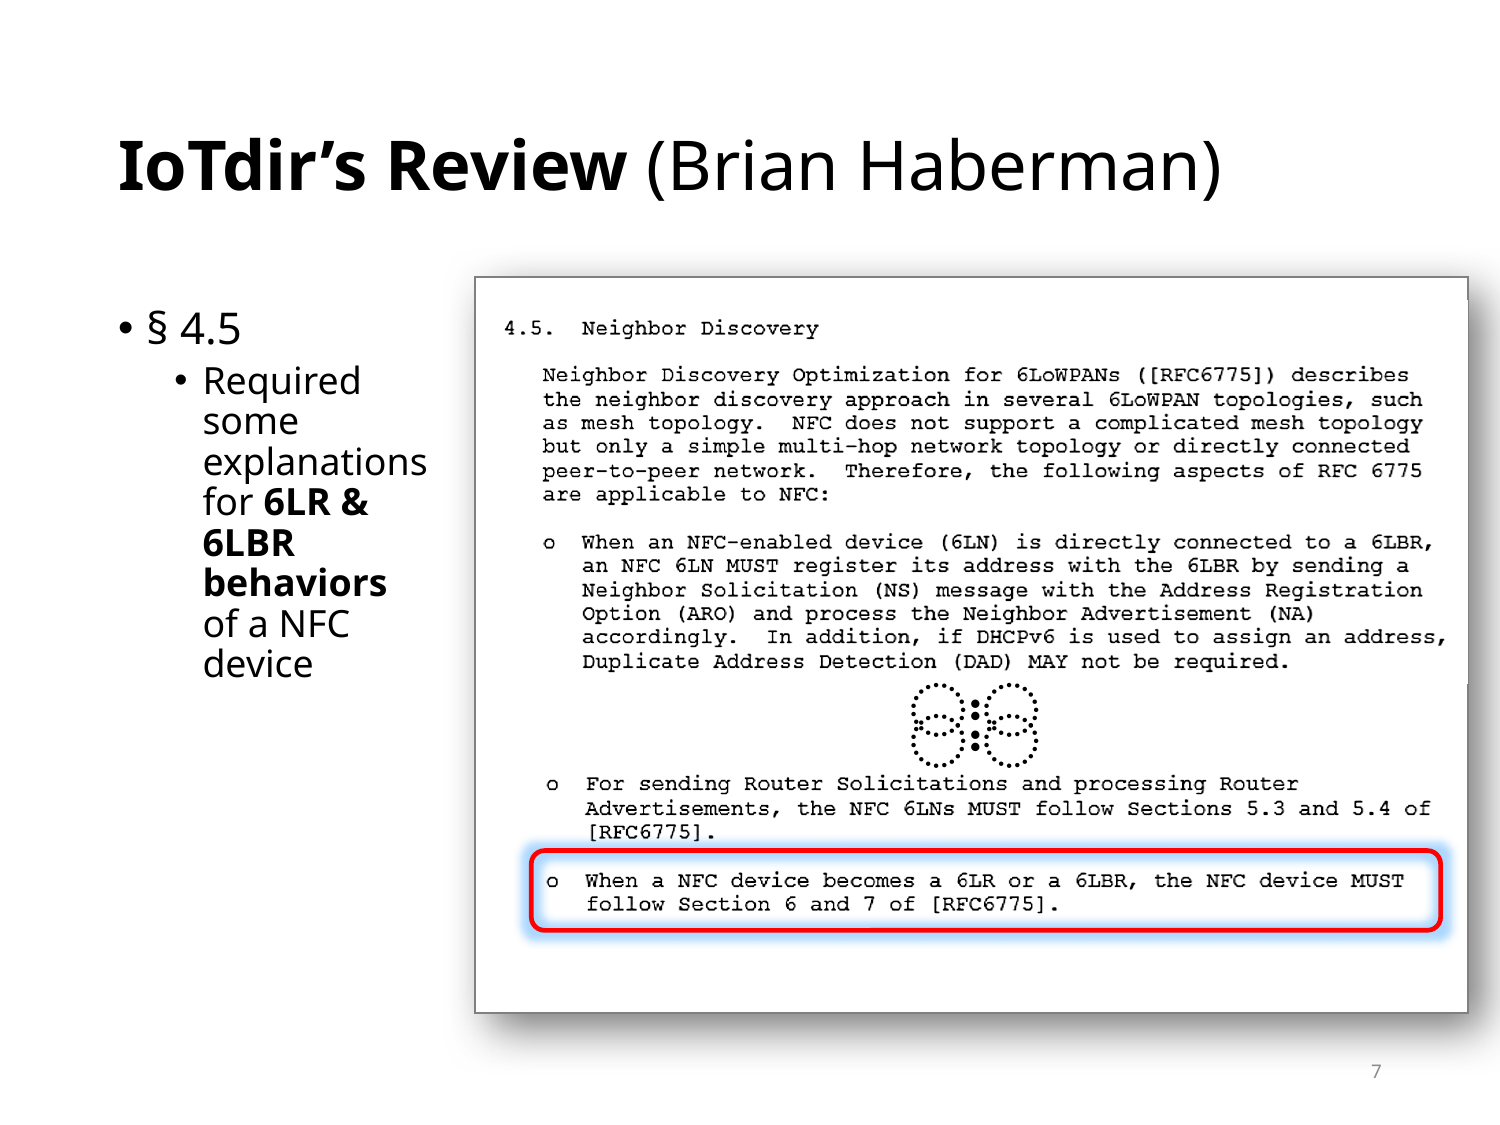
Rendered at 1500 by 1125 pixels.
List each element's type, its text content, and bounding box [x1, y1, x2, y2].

slide_number 7 [1059, 1042, 1397, 1103]
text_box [950, 667, 1001, 784]
picture [531, 755, 1441, 928]
title IoTdir’s Review (Brian Haberman) [103, 59, 1397, 278]
picture [491, 300, 1468, 684]
text_box [474, 276, 1469, 1014]
text_box [535, 928, 1437, 932]
list § 4.5 Required some explanations for 6LR & 6LBR behaviors of a NFC device [103, 299, 448, 1014]
